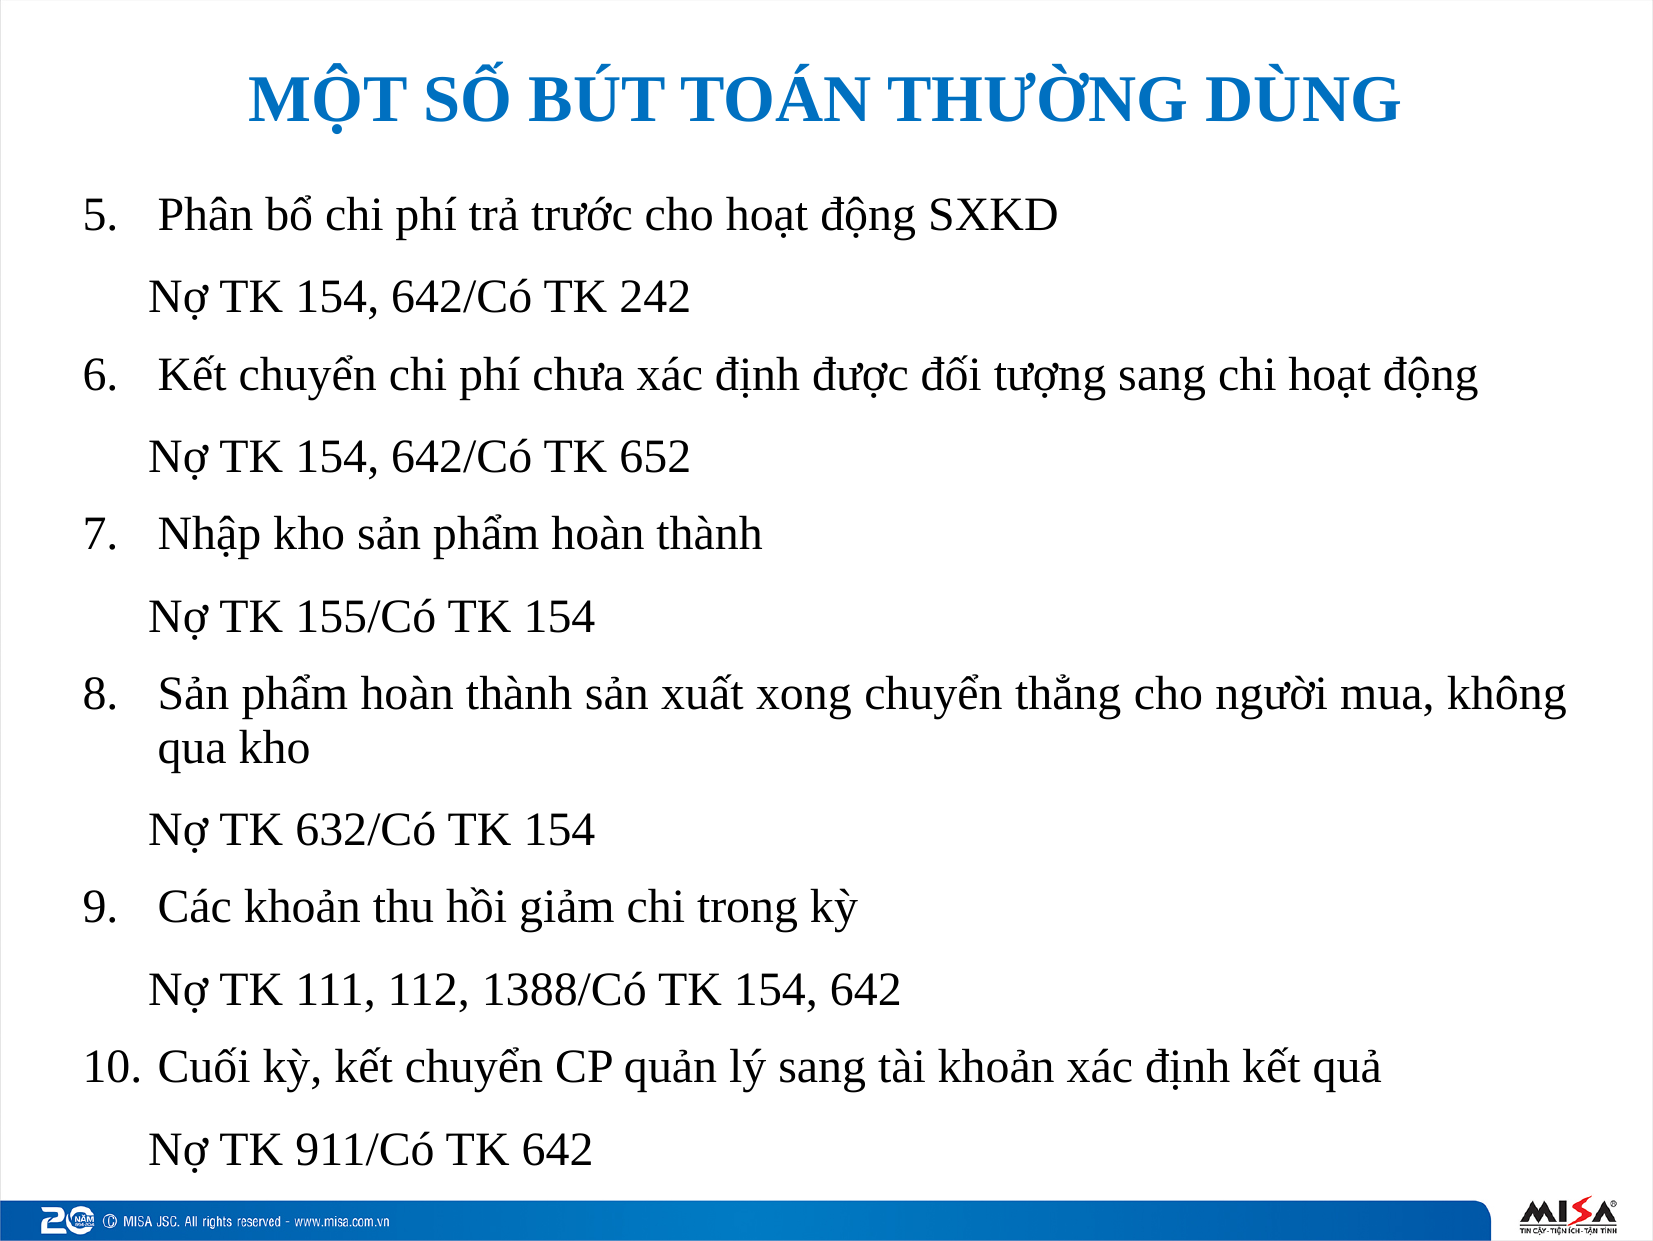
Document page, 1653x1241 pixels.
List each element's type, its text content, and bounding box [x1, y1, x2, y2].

title MỘT SỐ BÚT TOÁN THƯỜNG DÙNG [82, 20, 1570, 179]
list Phân bổ chi phí trả trước cho hoạt động SXKD Nợ TK 154, 642/Có TK 242 Kết chuyển chi phí chưa xác định được đối tượng sang chi hoạt động Nợ TK 154, 642/Có TK 652 Nhập kho sản phẩm hoàn thành Nợ TK 155/Có TK 154 Sản phẩm hoàn thành sản xuất xong chuyển thẳng cho người mua, không qua kho Nợ TK 632/Có TK 154 Các khoản thu hồi giảm chi trong kỳ Nợ TK 111, 112, 1388/Có TK 154, 642 Cuối kỳ, kết chuyển CP quản lý sang tài khoản xác định kết quả Nợ TK 911/Có TK 642 [82, 182, 1570, 1121]
picture [0, 0, 1653, 1241]
